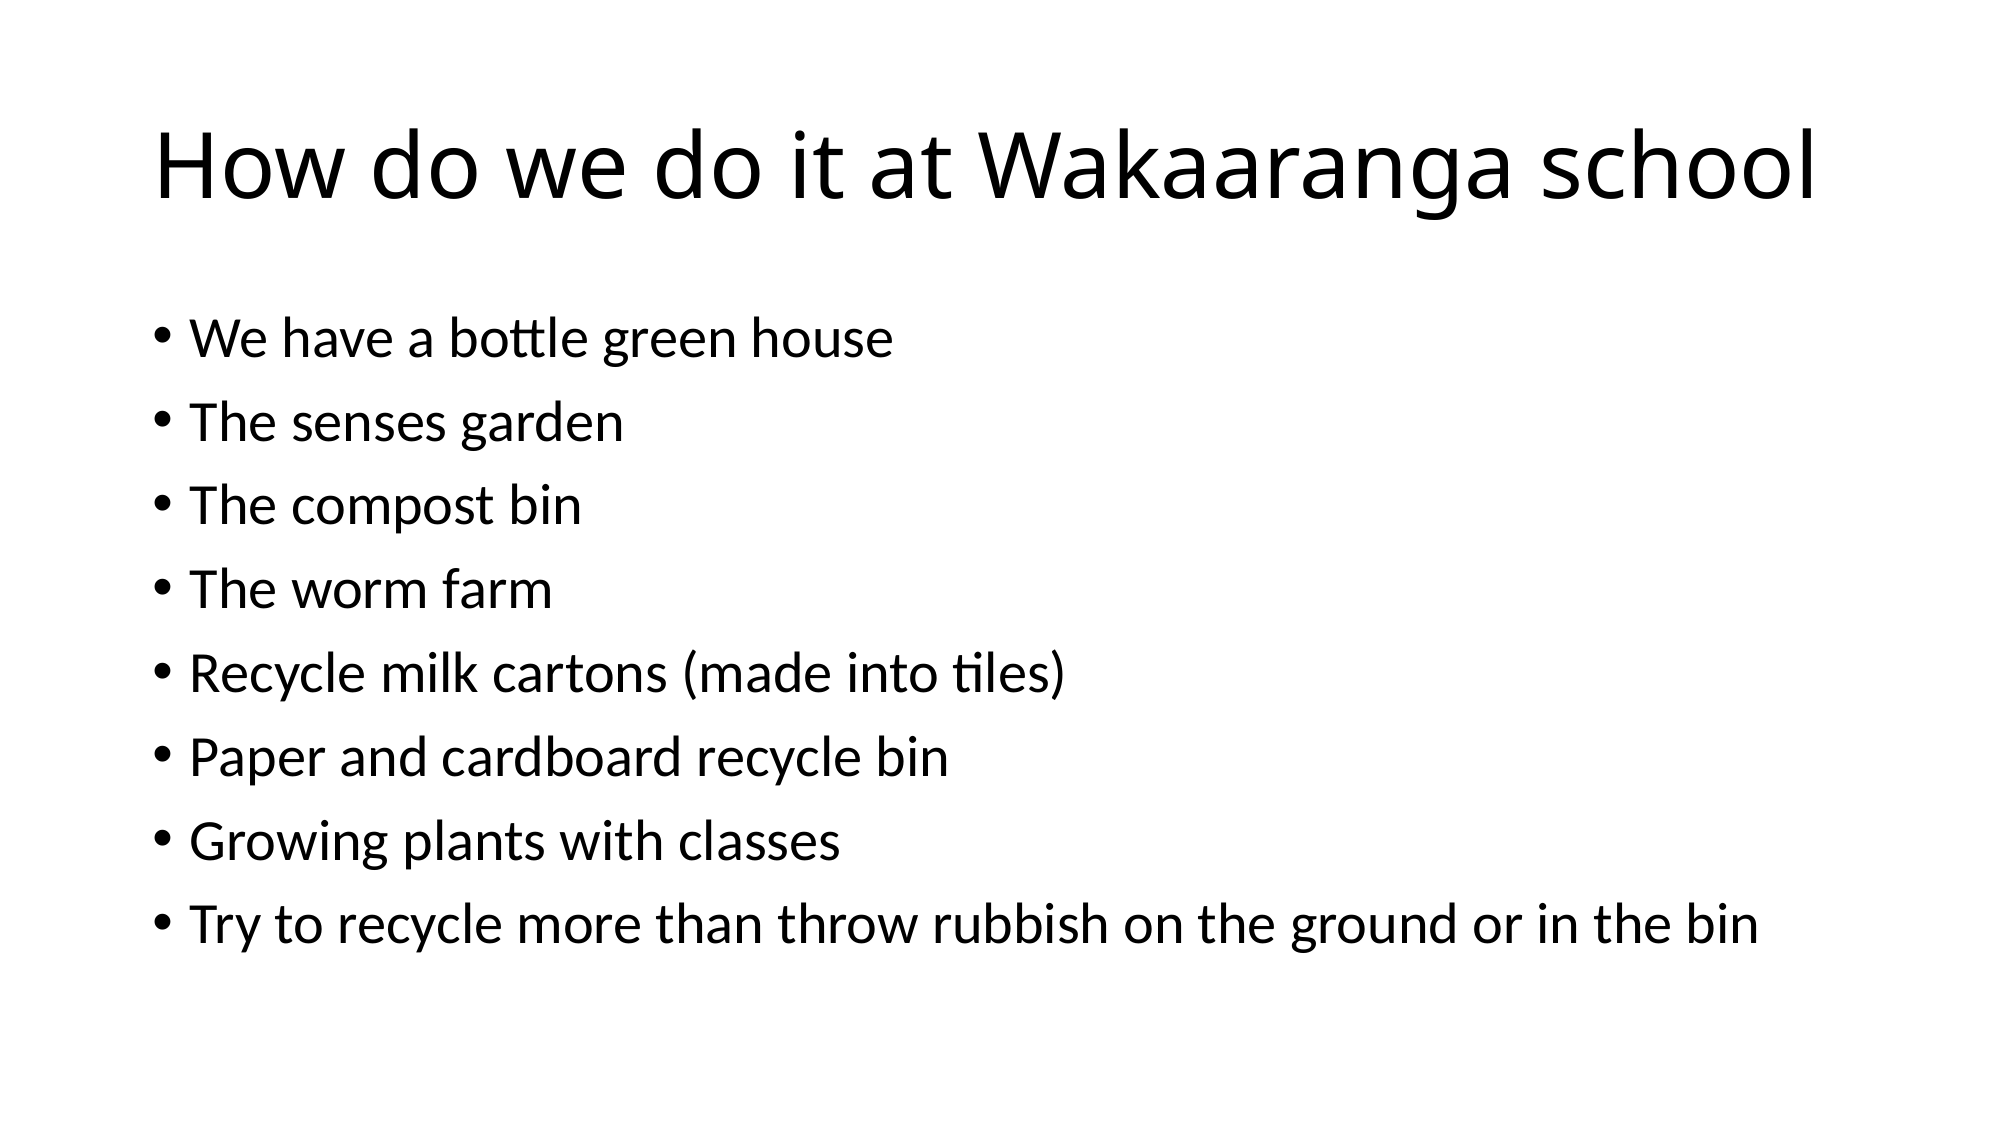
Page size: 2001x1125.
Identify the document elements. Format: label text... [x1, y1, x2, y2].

title How do we do it at Wakaaranga school [137, 59, 1863, 278]
list We have a bottle green house The senses garden The compost bin The worm farm Recycle milk cartons (made into tiles) Paper and cardboard recycle bin Growing plants with classes Try to recycle more than throw rubbish on the ground or in the bin [137, 299, 1863, 1014]
